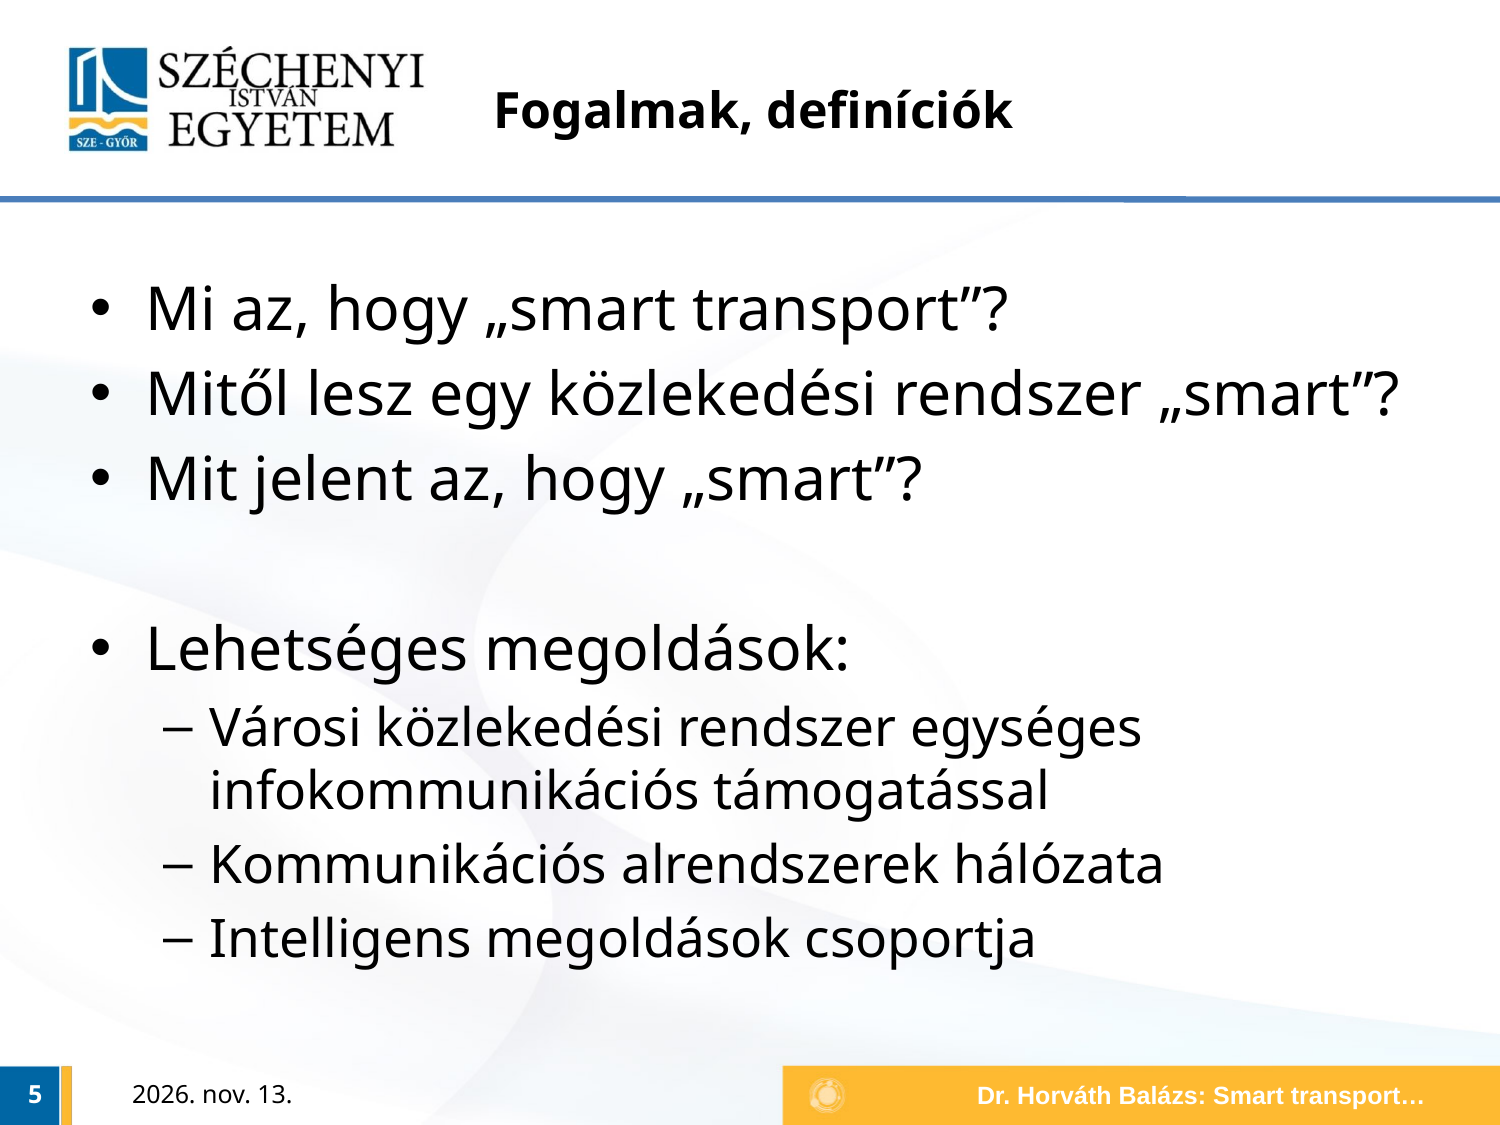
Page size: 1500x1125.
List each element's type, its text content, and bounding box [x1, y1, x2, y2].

slide_number 5 [0, 1065, 71, 1125]
slide_number 2014. szeptember 10. [117, 1065, 550, 1125]
title Fogalmak, definíciók [478, 45, 1425, 173]
picture [0, 0, 1500, 196]
picture [0, 203, 1500, 1125]
list Mi az, hogy „smart transport”? Mitől lesz egy közlekedési rendszer „smart”? Mit jelent az, hogy „smart”? Lehetséges megoldások: Városi közlekedési rendszer egységes infokommunikációs támogatással Kommunikációs alrendszerek hálózata Intelligens megoldások csoportja [75, 262, 1425, 1005]
footer Dr. Horváth Balázs: Smart transport… [878, 1065, 1442, 1125]
